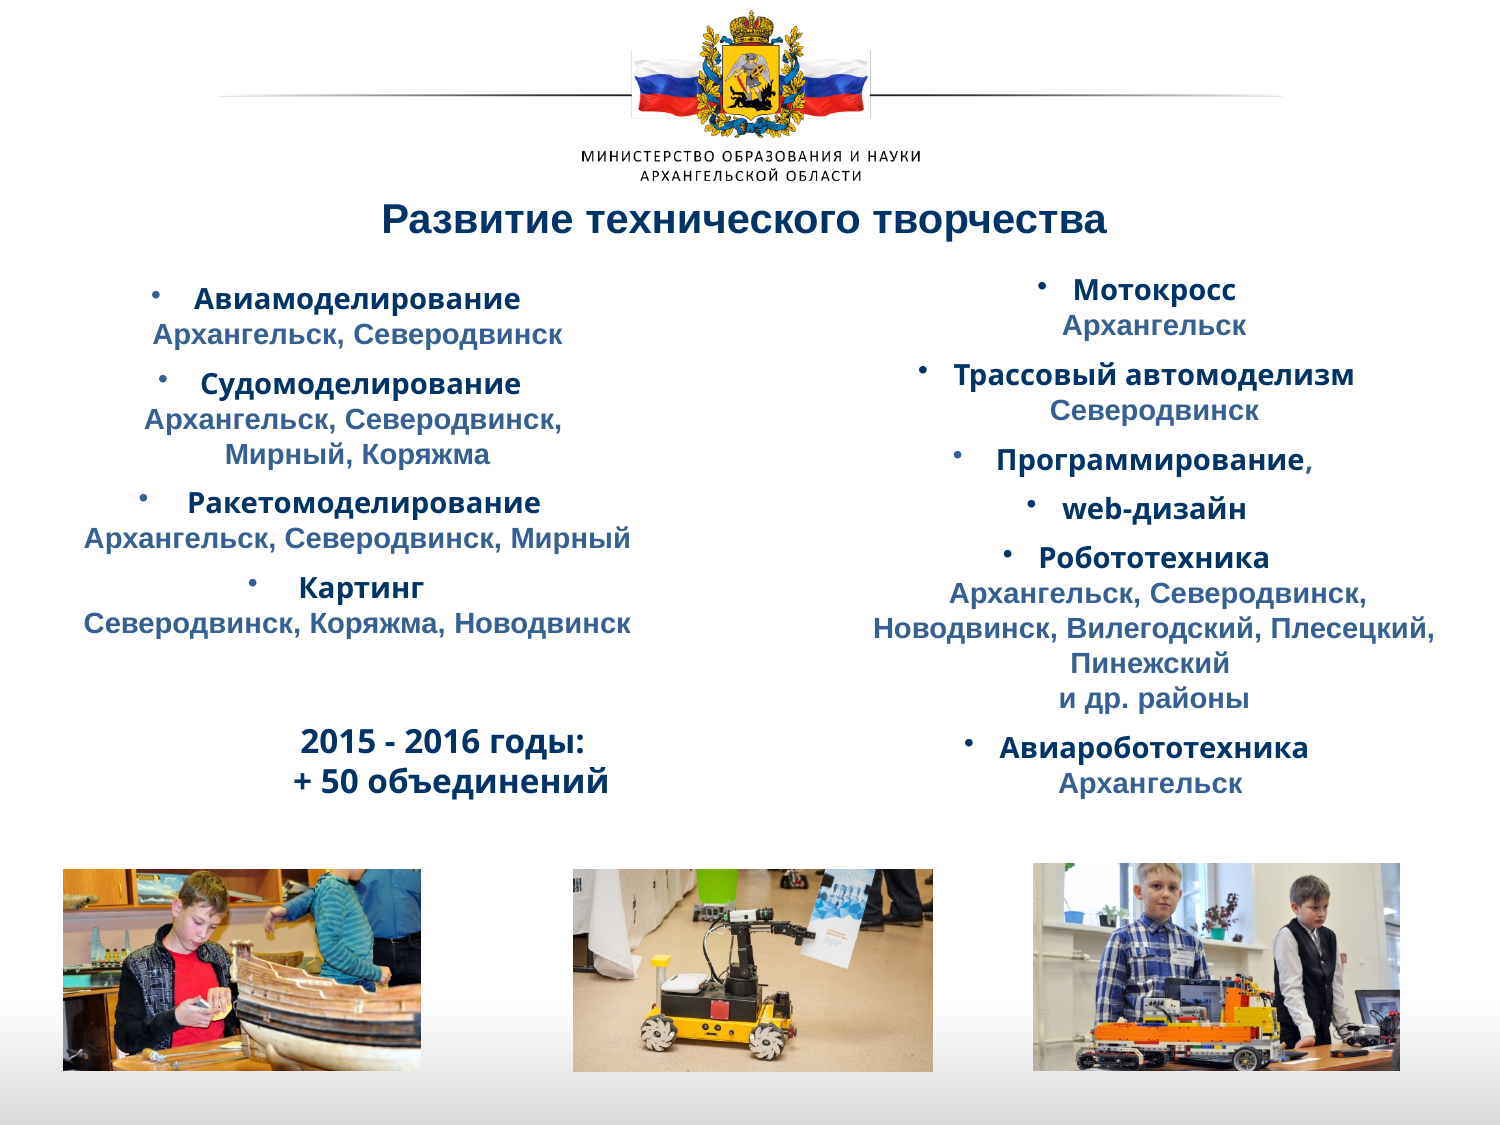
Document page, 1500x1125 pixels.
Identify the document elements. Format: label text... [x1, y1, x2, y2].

text_box Авиамоделирование Архангельск, Северодвинск Судомоделирование Архангельск, Северодвинск, Мирный, Коряжма Ракетомоделирование Архангельск, Северодвинск, Мирный Картинг Северодвинск, Коряжма, Новодвинск [29, 273, 650, 696]
picture [573, 869, 933, 1072]
picture [218, 10, 1282, 182]
text_box 2015 - 2016 годы: + 50 объединений [76, 712, 827, 807]
text_box Развитие технического творчества [0, 184, 1500, 250]
text_box Мотокросс Архангельск Трассовый автомоделизм Северодвинск Программирование, web-дизайн Робототехника Архангельск, Северодвинск, Новодвинск, Вилегодский, Плесецкий, Пинежский и др. районы Авиаробототехника Архангельск [809, 264, 1465, 807]
picture [1033, 863, 1400, 1071]
picture [63, 869, 421, 1071]
